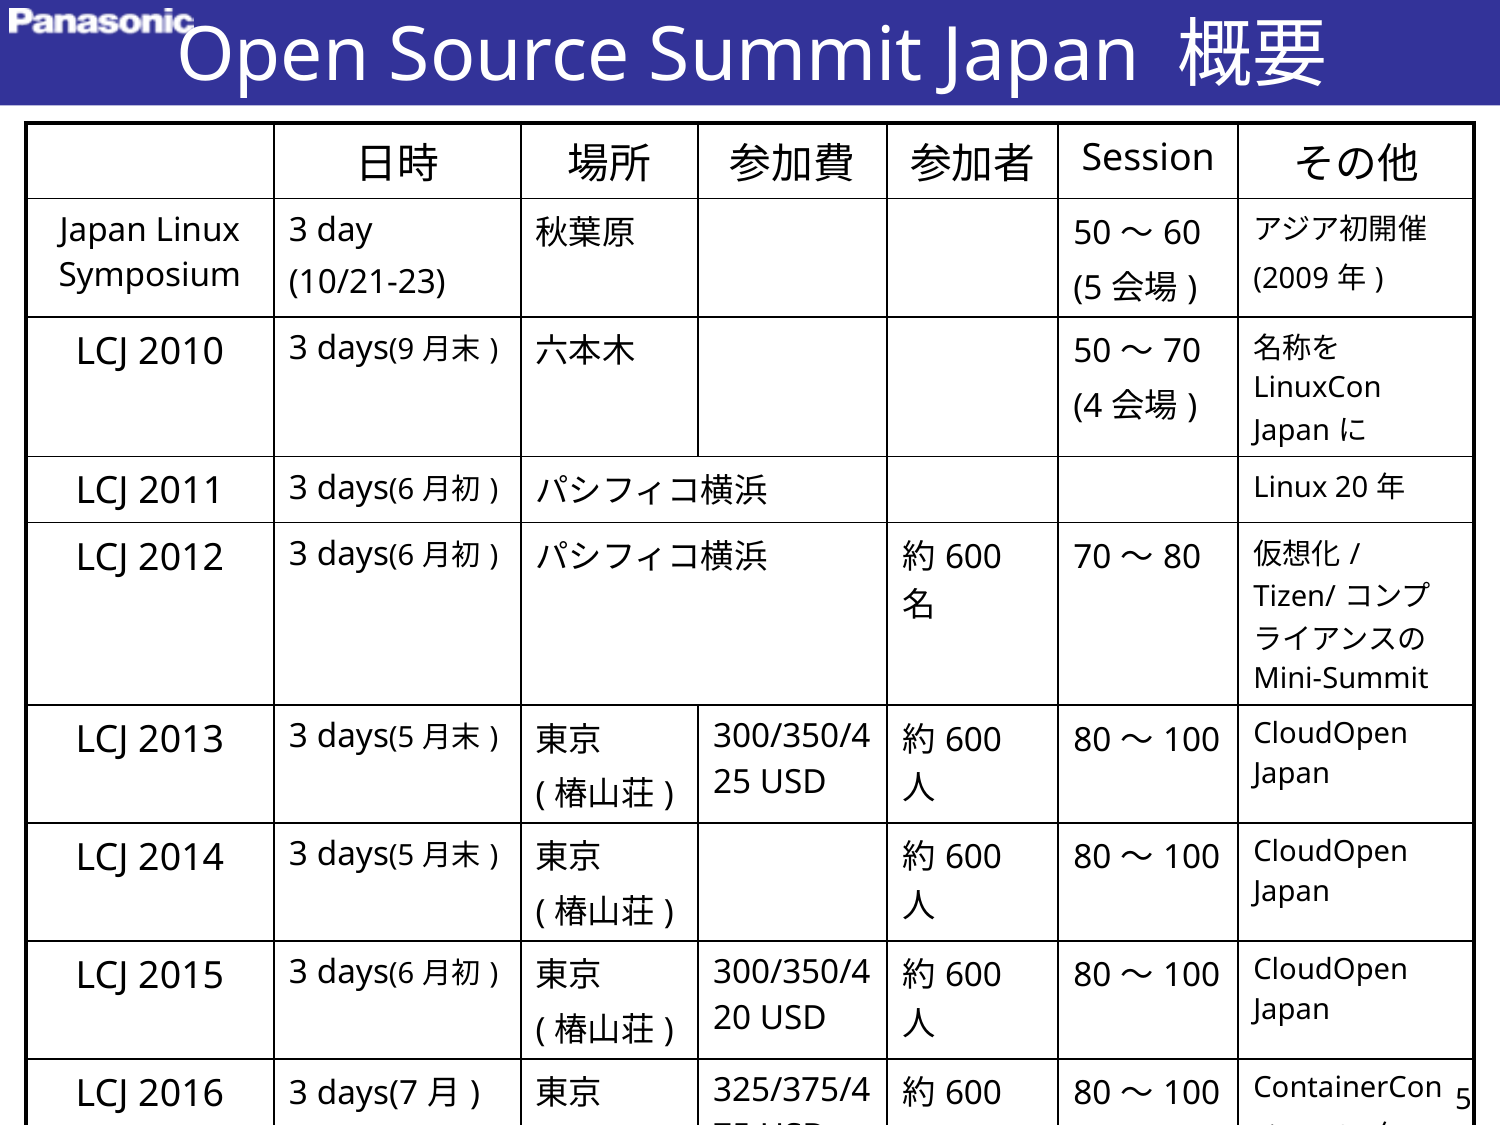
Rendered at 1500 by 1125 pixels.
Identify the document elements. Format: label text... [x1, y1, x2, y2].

table_cell 50～70 (4会場) [1059, 318, 1237, 456]
table_cell 325/375/475 USD [699, 1060, 886, 1125]
table_cell LCJ 2010 [28, 318, 273, 456]
table_cell LCJ 2011 [28, 457, 273, 522]
table_cell [699, 824, 886, 940]
table_cell 50～60 (5会場) [1059, 199, 1237, 316]
slide_number 5 [1476, 1072, 1487, 1122]
table_cell 300/350/425 USD [699, 706, 886, 822]
table_cell 300/350/420 USD [699, 942, 886, 1058]
table_header 場所 [522, 125, 697, 198]
table_cell 名称をLinuxCon Japanに [1239, 318, 1472, 456]
table_cell CloudOpen Japan [1239, 942, 1472, 1058]
table_cell Linux 20年 [1239, 457, 1472, 522]
table_cell 3 days(6月初) [275, 523, 520, 704]
table_cell CloudOpen Japan [1239, 824, 1472, 940]
table_cell LCJ 2014 [28, 824, 273, 940]
table_cell CloudOpen Japan [1239, 706, 1472, 822]
table_cell [888, 199, 1057, 316]
table_cell [888, 318, 1057, 456]
table_header Session [1059, 125, 1237, 198]
table_cell 80～100 [1059, 824, 1237, 940]
table_cell アジア初開催 (2009年) [1239, 199, 1472, 316]
table_cell LCJ 2012 [28, 523, 273, 704]
table_cell [699, 318, 886, 456]
table_cell 六本木 [522, 318, 697, 456]
table_cell 3 days(5月末) [275, 706, 520, 822]
table_cell 東京 (椿山荘) [522, 824, 697, 940]
table_cell 秋葉原 [522, 199, 697, 316]
table_cell 約600名 [888, 523, 1057, 704]
table_cell [699, 199, 886, 316]
table_header 参加者 [888, 125, 1057, 198]
table_cell 3 day (10/21-23) [275, 199, 520, 316]
table_cell LCJ 2016 [28, 1060, 273, 1125]
table_header 参加費 [699, 125, 886, 198]
table_cell 約600人 [888, 824, 1057, 940]
table_cell 約600人 [888, 1060, 1057, 1125]
table_cell 東京 (椿山荘) [522, 942, 697, 1058]
table_cell 3 days(7月) [275, 1060, 520, 1125]
table_cell [888, 457, 1057, 522]
table_header 日時 [275, 125, 520, 198]
table_cell パシフィコ横浜 [522, 457, 886, 522]
table_cell 約600人 [888, 942, 1057, 1058]
table_cell 仮想化/Tizen/コンプライアンスのMini-Summit [1239, 523, 1472, 704]
table_cell 3 days(6月初) [275, 457, 520, 522]
table_cell 80～100 [1059, 942, 1237, 1058]
table_cell LCJ 2013 [28, 706, 273, 822]
table_header その他 [1239, 125, 1472, 198]
table_cell パシフィコ横浜 [522, 523, 886, 704]
table_cell 80～100 [1059, 1060, 1237, 1125]
picture [9, 8, 76, 37]
table_cell [1059, 457, 1237, 522]
table_cell 3 days(5月末) [275, 824, 520, 940]
table_cell 3 days(6月初) [275, 942, 520, 1058]
table_cell LCJ 2015 [28, 942, 273, 1058]
table_cell Japan Linux Symposium [28, 199, 273, 316]
table_cell 3 days(9月末) [275, 318, 520, 456]
table_cell 約600人 [888, 706, 1057, 822]
title Open Source Summit Japan 概要 [76, 0, 1427, 102]
table_cell 80～100 [1059, 706, 1237, 822]
table_cell 東京 (椿山荘) [522, 706, 697, 822]
table_cell 東京 (椿山荘) [522, 1060, 697, 1125]
table_cell ContainerCon Linux 25年 [1239, 1060, 1472, 1125]
table_cell 70～80 [1059, 523, 1237, 704]
table_header [28, 125, 273, 198]
